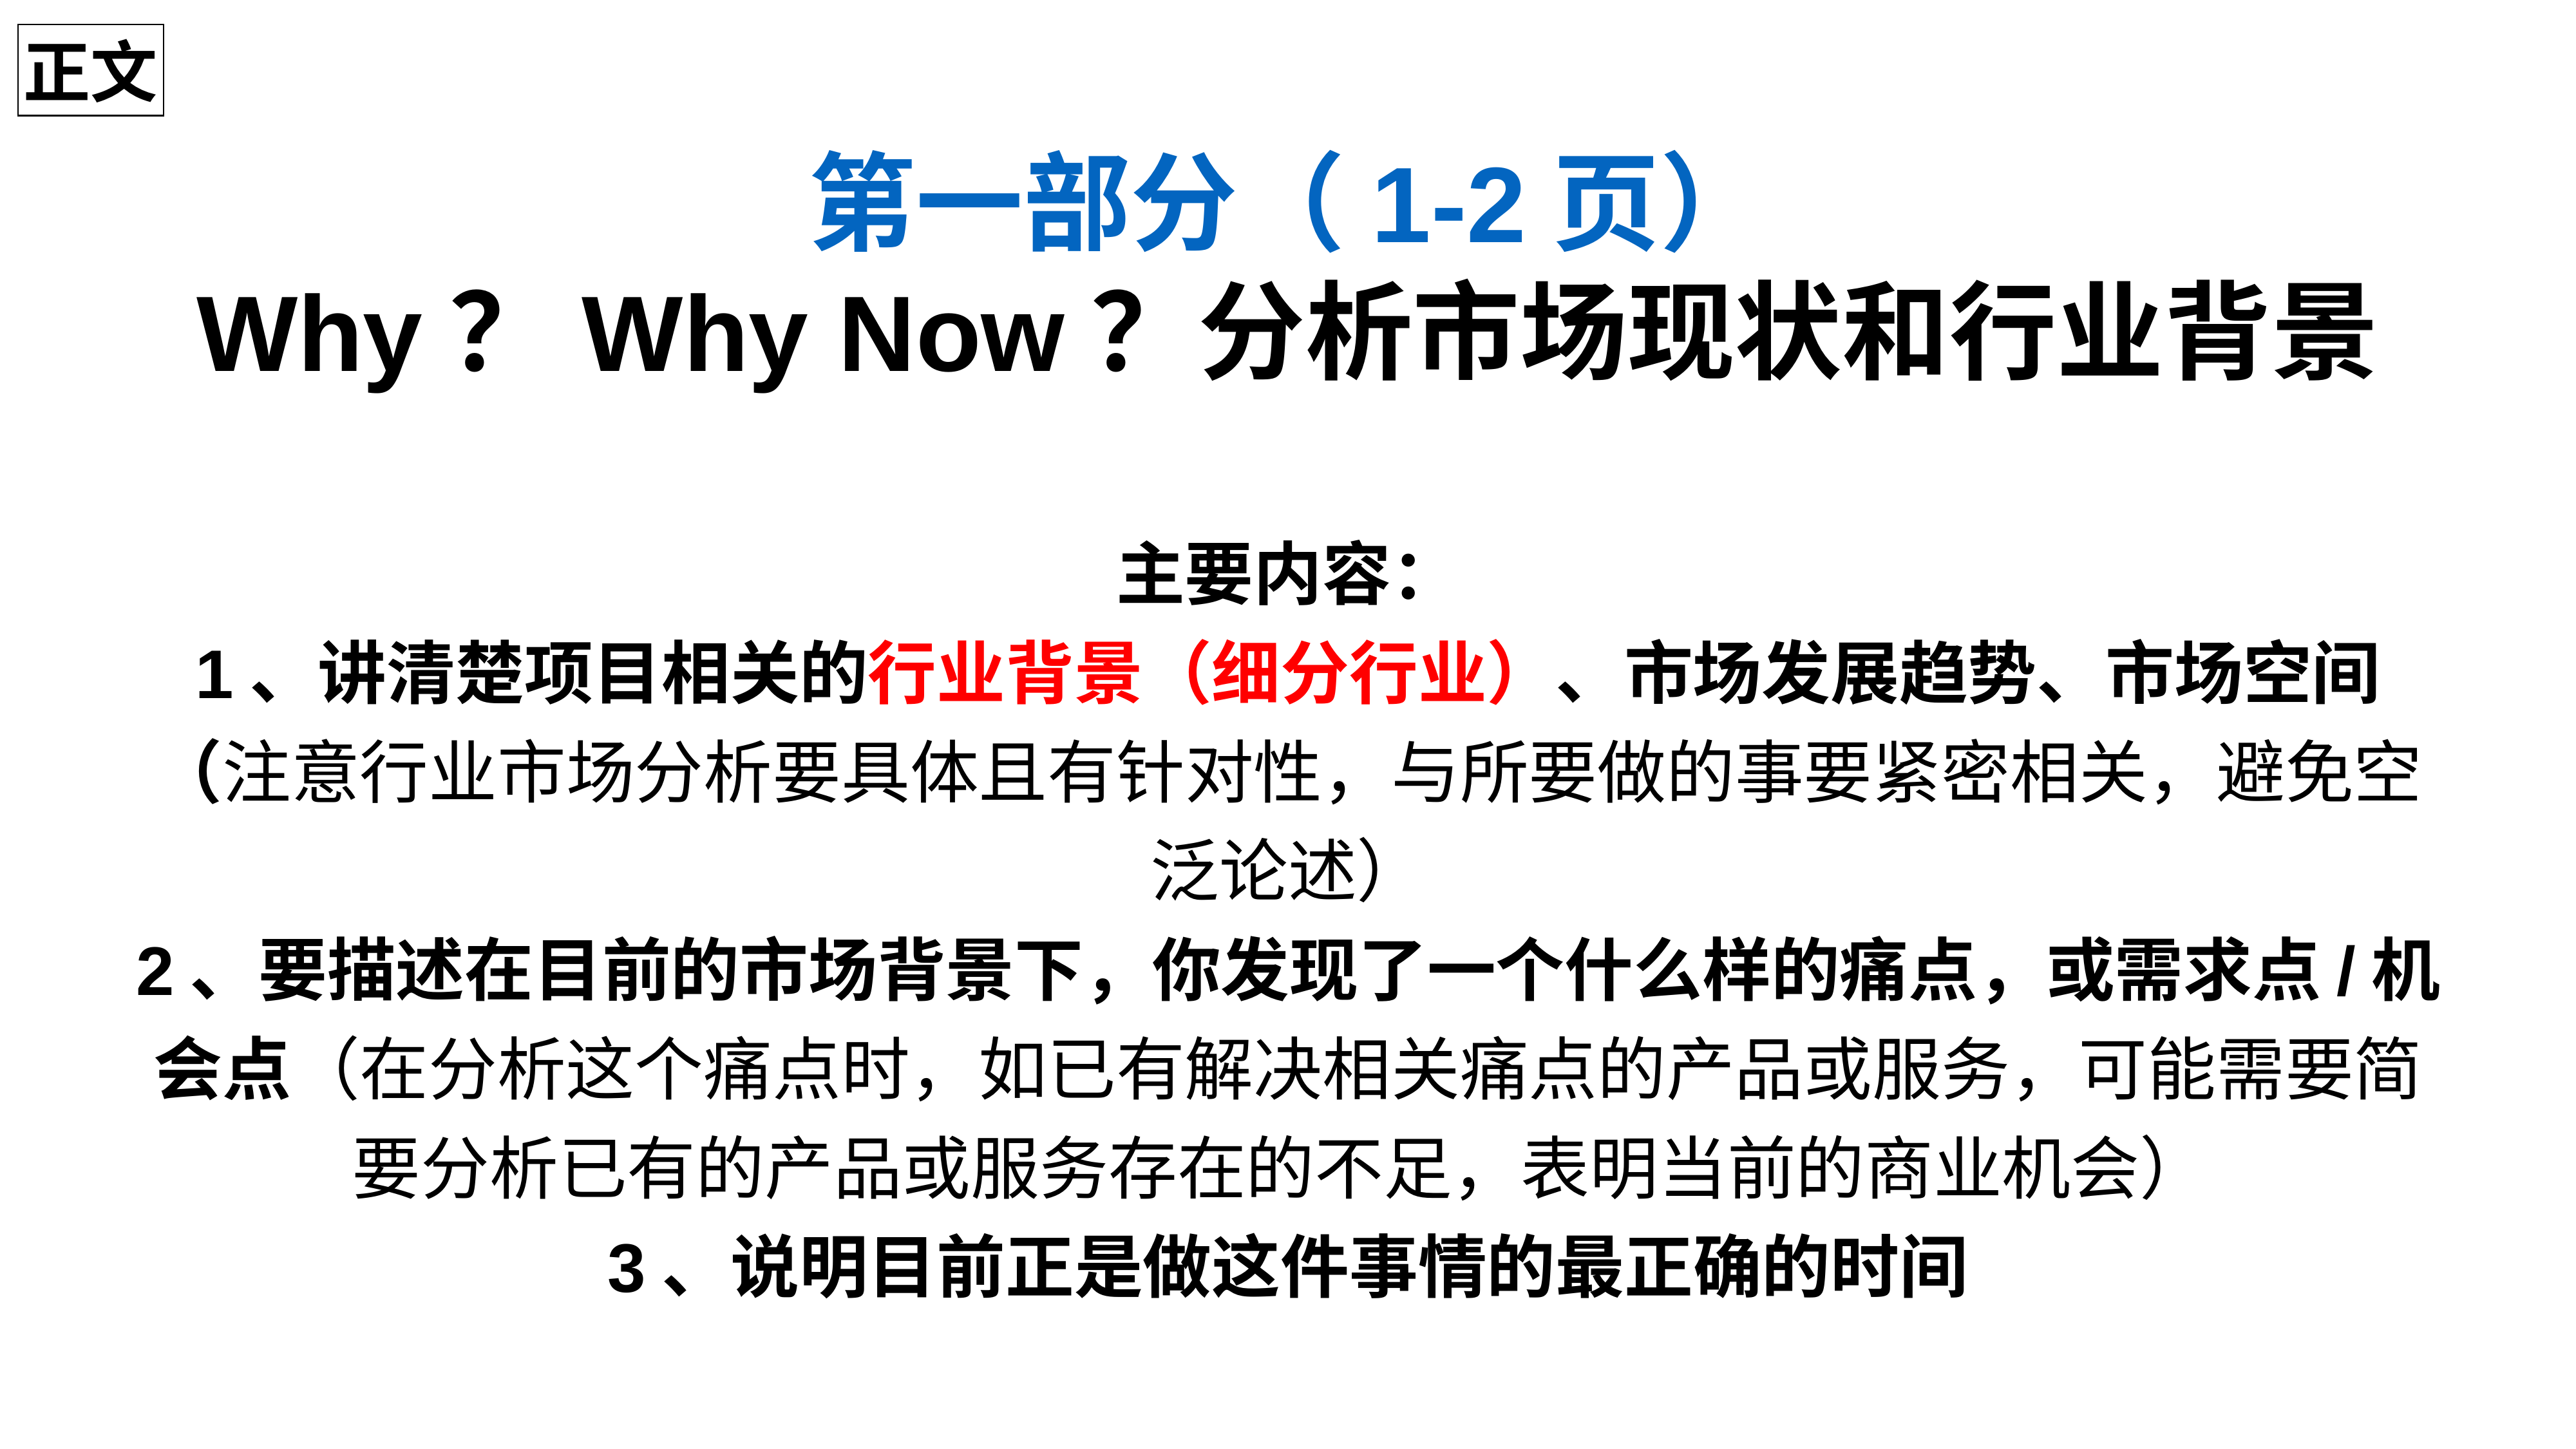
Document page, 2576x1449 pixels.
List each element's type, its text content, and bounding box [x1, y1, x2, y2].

list 主要内容： 1、讲清楚项目相关的行业背景（细分行业）、市场发展趋势、市场空间（注意行业市场分析要具体且有针对性，与所要做的事要紧密相关，避免空泛论述） 2、要描述在目前的市场背景下，你发现了一个什么样的痛点，或需求点/机会点（在分析这个痛点时，如已有解决相关痛点的产品或服务，可能需要简要分析已有的产品或服务存在的不足，表明当前的商业机会） 3、说明目前正是做这件事情的最正确的时间 [123, 505, 2453, 1315]
list 第一部分（1-2页） Why？Why Now？分析市场现状和行业背景 [64, 108, 2512, 420]
text_box 正文 [18, 24, 164, 116]
